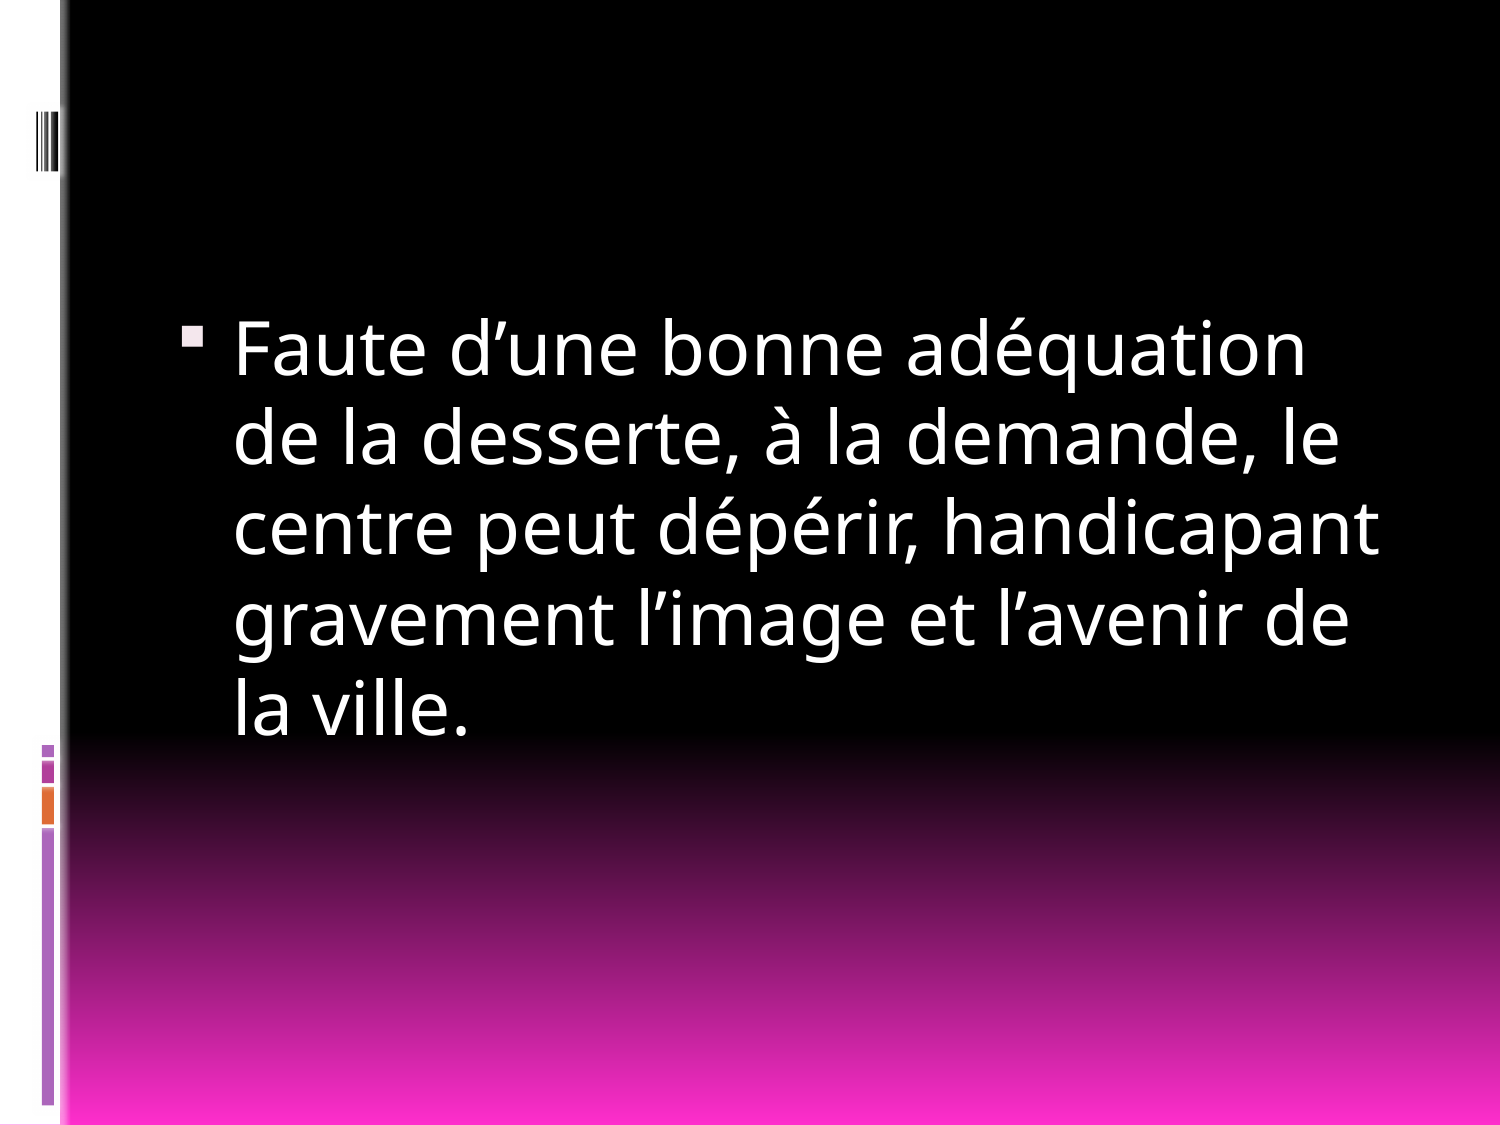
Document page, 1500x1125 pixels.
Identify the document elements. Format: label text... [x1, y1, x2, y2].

list Faute d’une bonne adéquation de la desserte, à la demande, le centre peut dépérir, handicapant gravement l’image et l’avenir de la ville. [150, 292, 1425, 1043]
